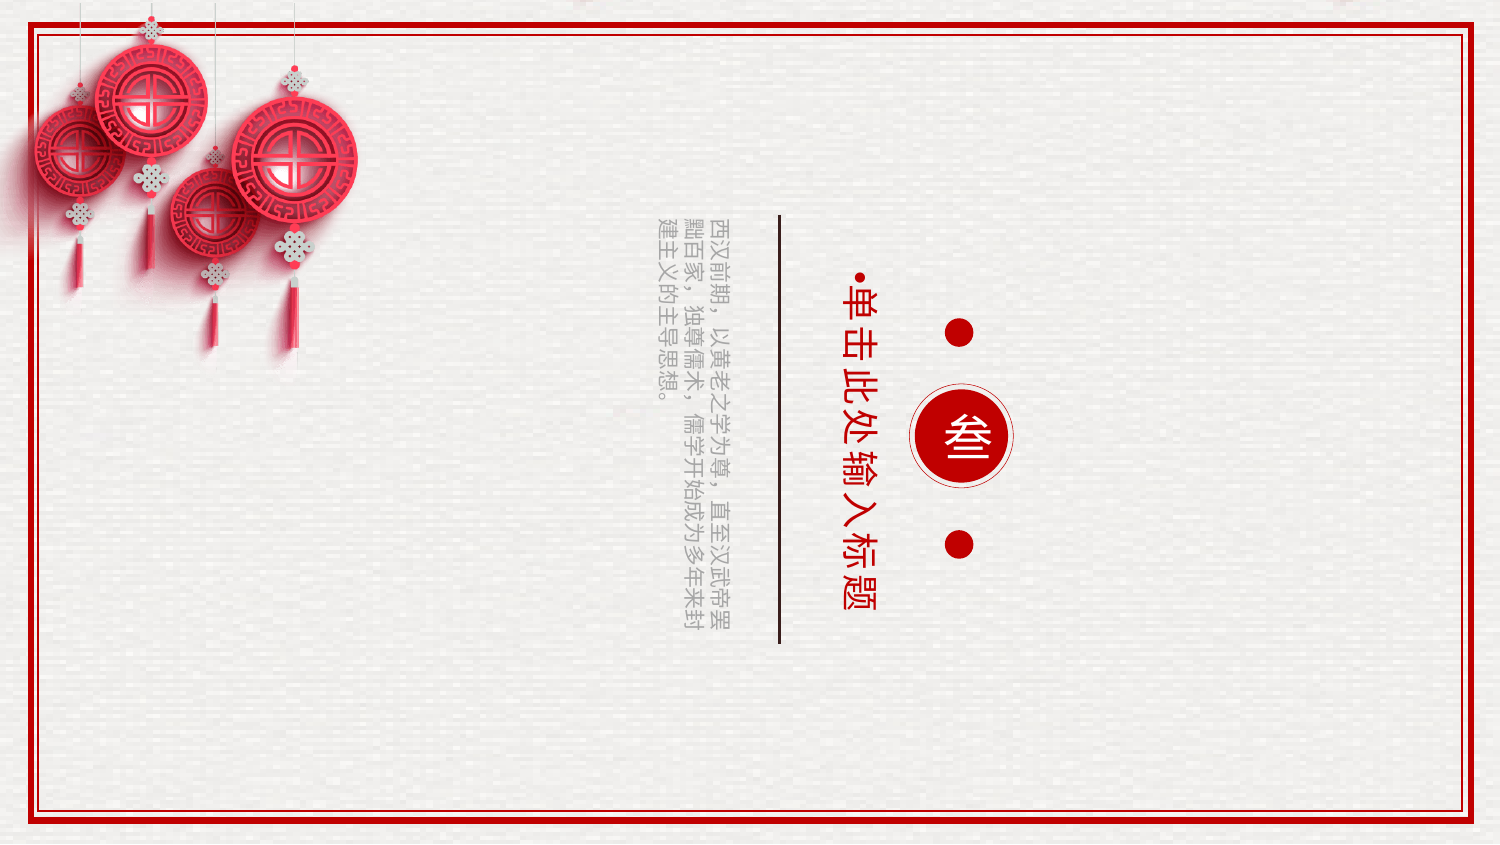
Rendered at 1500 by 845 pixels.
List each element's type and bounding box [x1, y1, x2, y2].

picture [0, 0, 1500, 844]
text_box [909, 383, 1014, 488]
